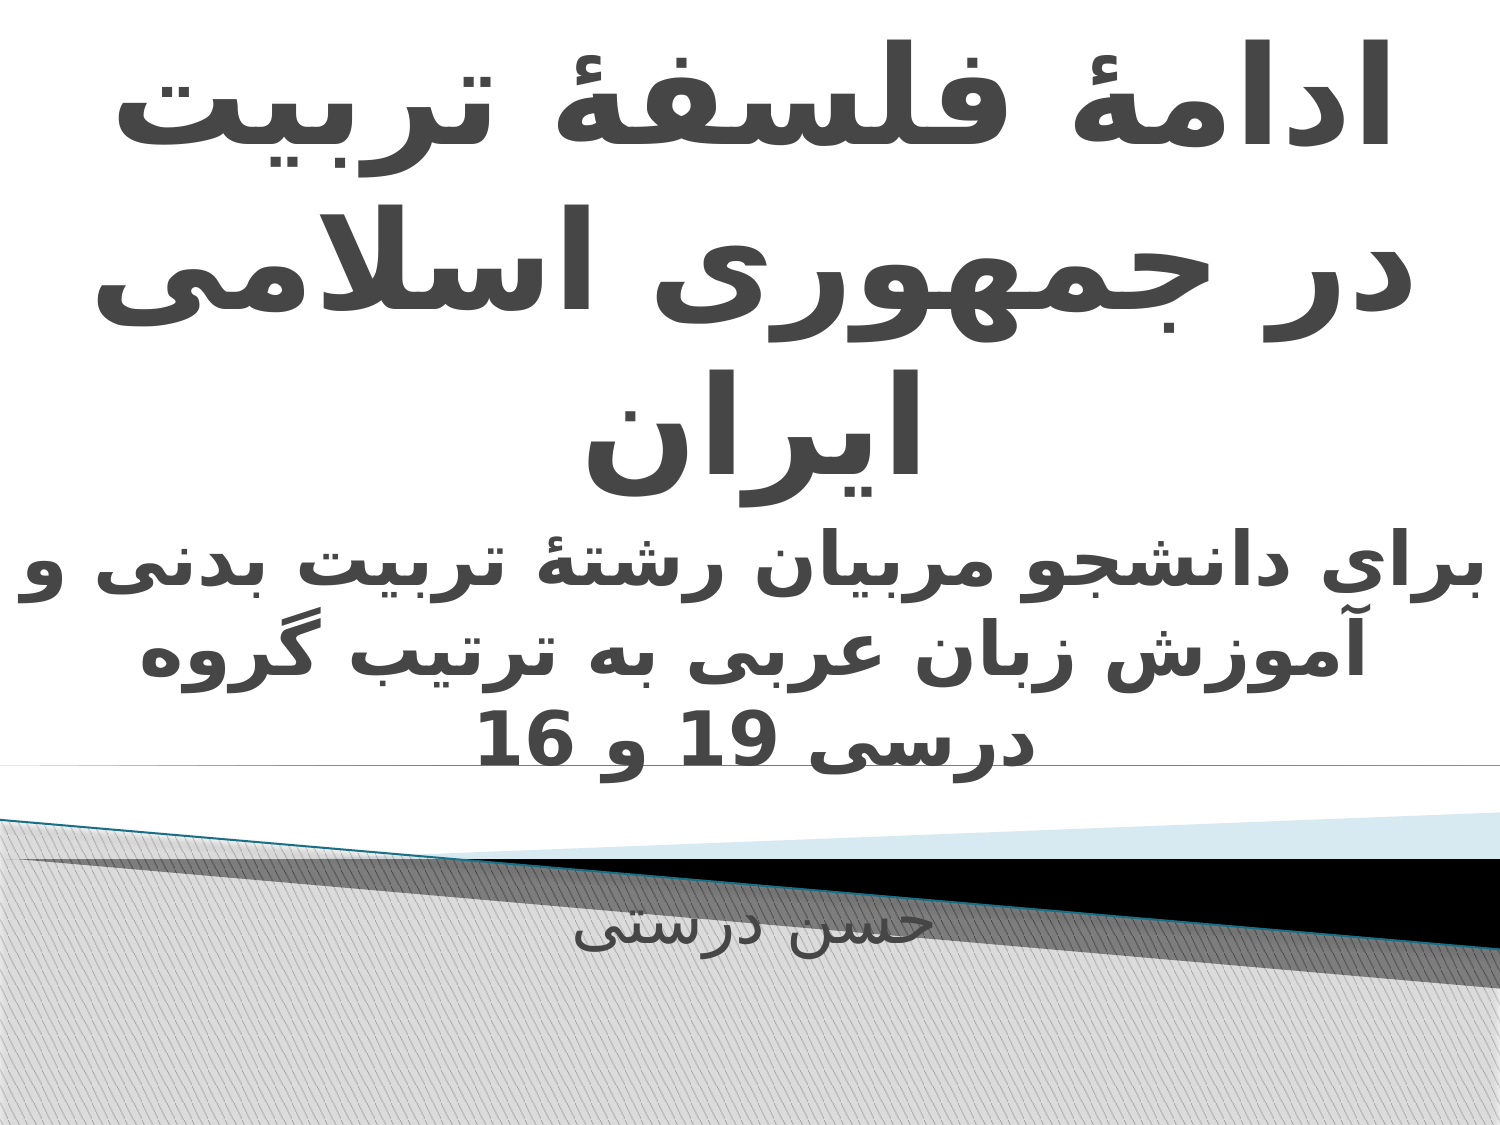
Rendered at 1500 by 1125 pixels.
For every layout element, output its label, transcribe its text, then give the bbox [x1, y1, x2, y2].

subtitle ادامۀ فلسفۀ تربیت در جمهوری اسلامی ایران برای دانشجو مربیان رشتۀ تربیت بدنی و آموزش زبان عربی به ترتیب گروه درسی 19 و 16 حسن درستی [0, 0, 1500, 1125]
